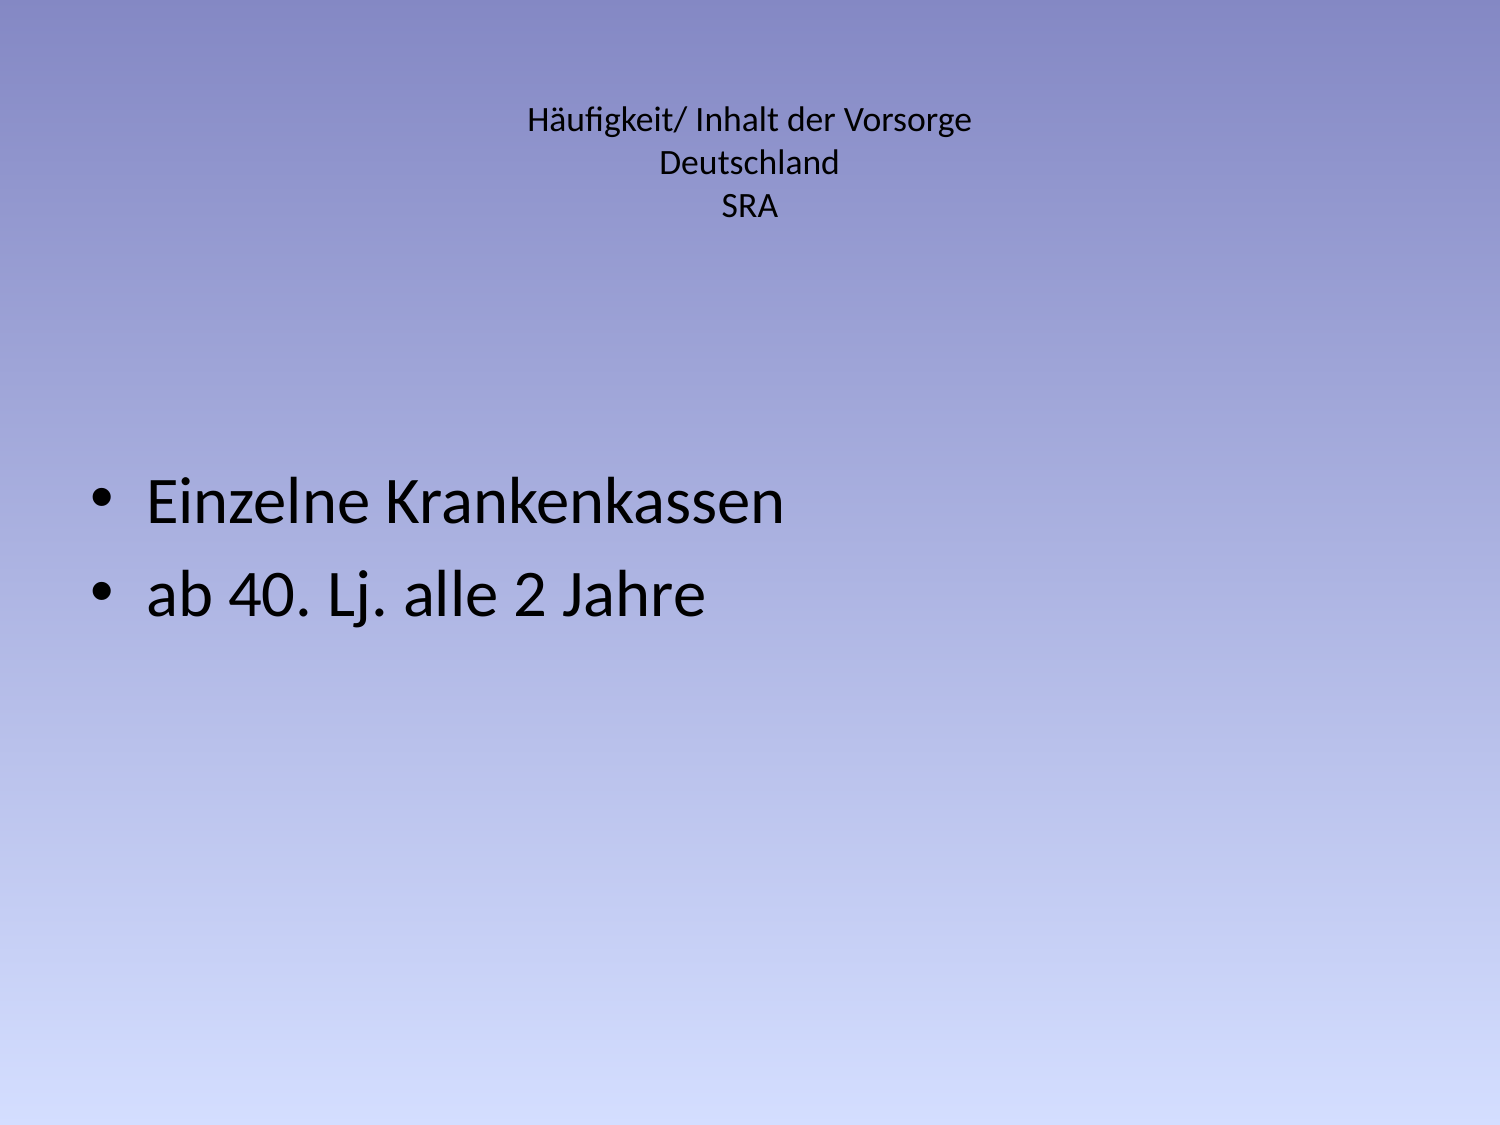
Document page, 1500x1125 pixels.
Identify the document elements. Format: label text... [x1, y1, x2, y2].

list Einzelne Krankenkassen ab 40. Lj. alle 2 Jahre [75, 262, 1425, 1005]
title Häufigkeit/ Inhalt der Vorsorge Deutschland SRA [75, 45, 1425, 233]
